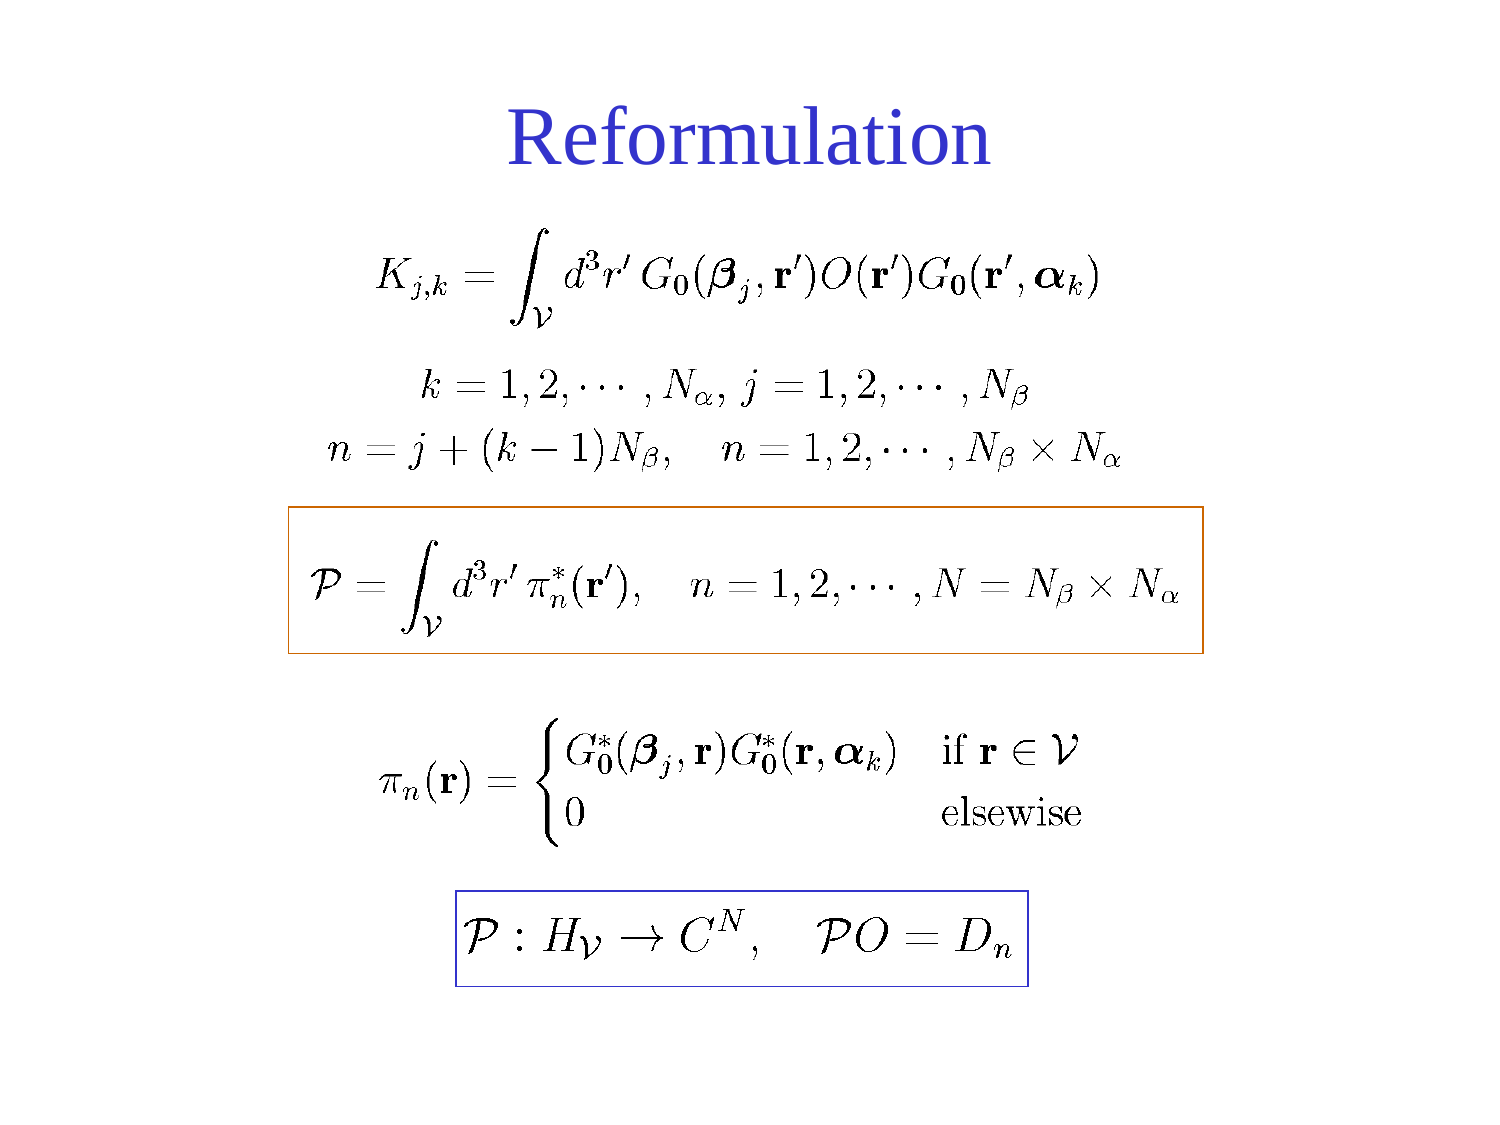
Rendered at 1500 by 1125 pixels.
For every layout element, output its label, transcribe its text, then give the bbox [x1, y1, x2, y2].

picture [355, 197, 1106, 341]
picture [288, 507, 1203, 653]
picture [367, 709, 1099, 856]
title Reformulation [112, 37, 1388, 226]
picture [456, 891, 1028, 987]
picture [302, 350, 1146, 497]
